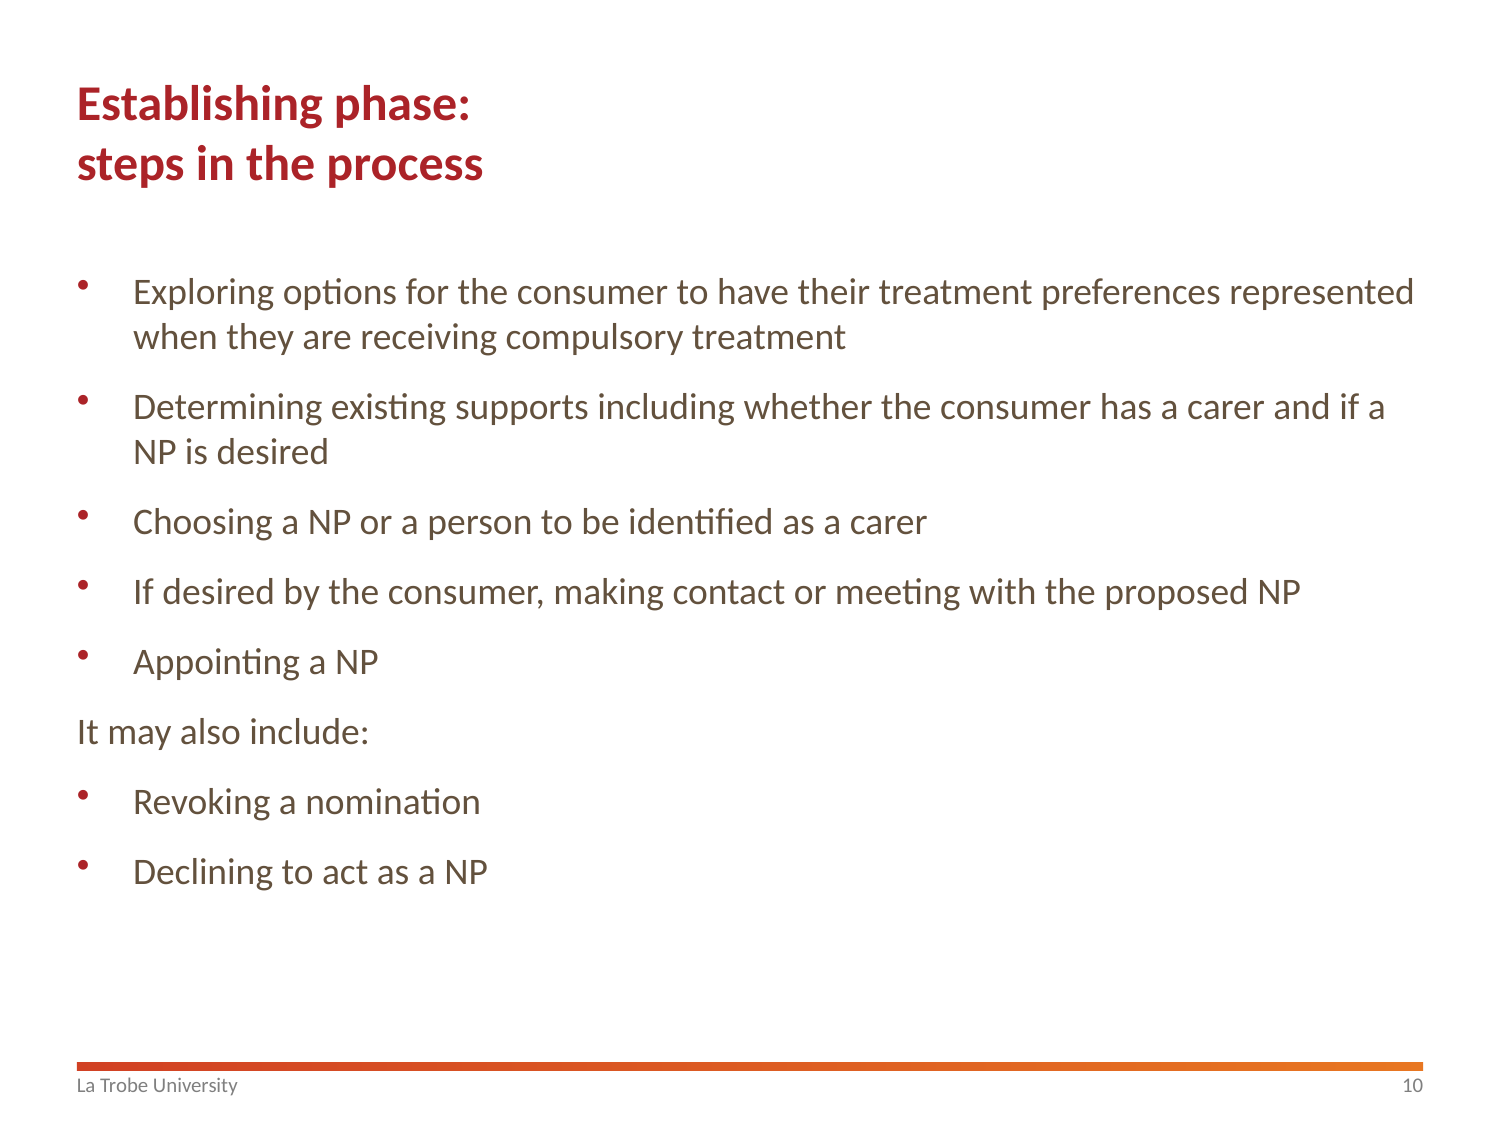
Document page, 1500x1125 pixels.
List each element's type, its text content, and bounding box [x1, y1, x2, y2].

title Establishing phase: steps in the process [76, 70, 1424, 209]
list Exploring options for the consumer to have their treatment preferences represented when they are receiving compulsory treatment Determining existing supports including whether the consumer has a carer and if a NP is desired Choosing a NP or a person to be identified as a carer If desired by the consumer, making contact or meeting with the proposed NP Appointing a NP It may also include: Revoking a nomination Declining to act as a NP [76, 266, 1424, 1010]
